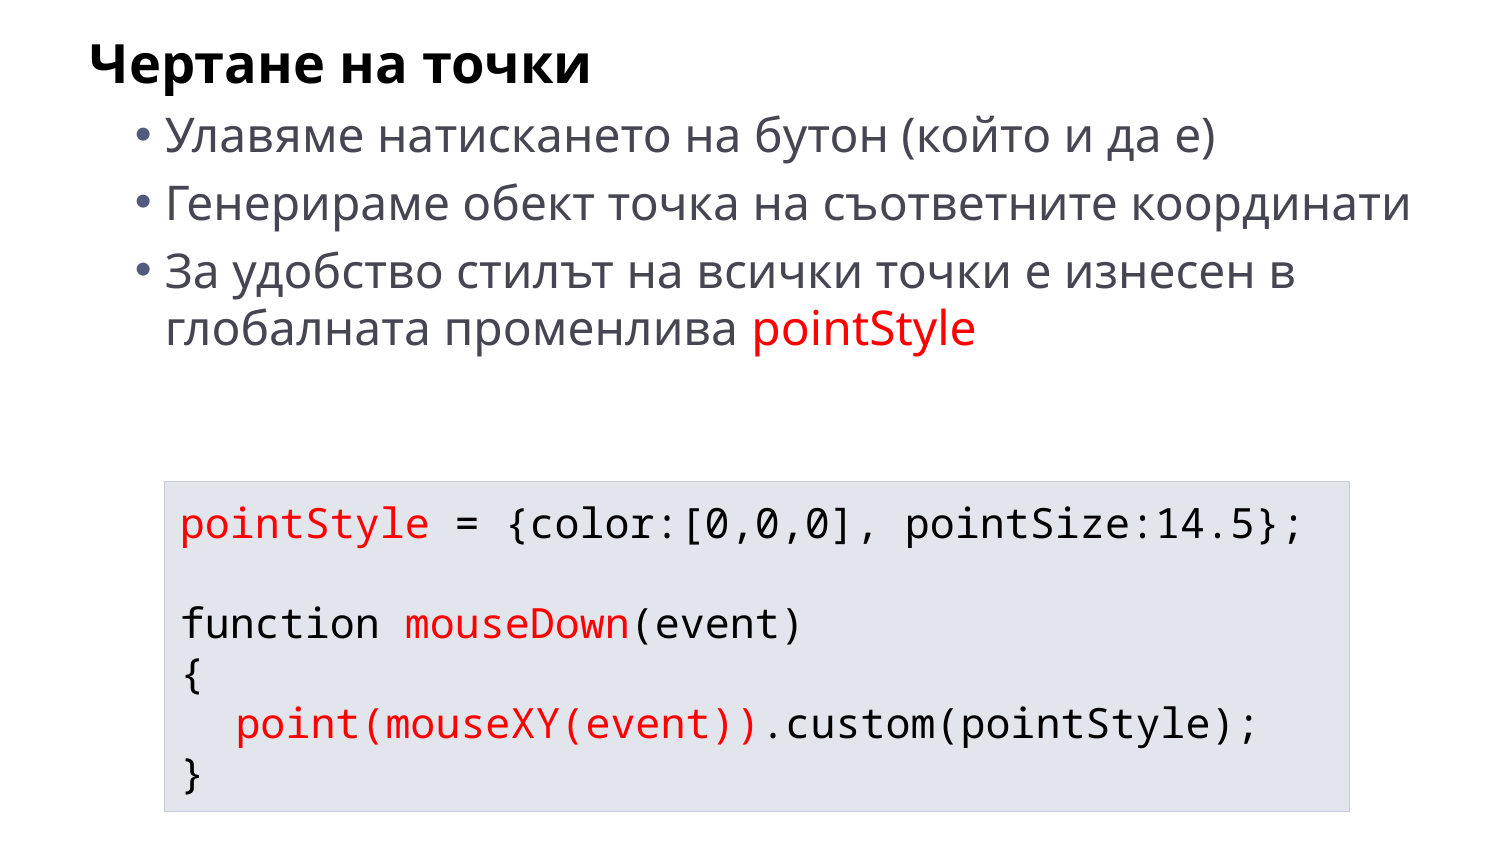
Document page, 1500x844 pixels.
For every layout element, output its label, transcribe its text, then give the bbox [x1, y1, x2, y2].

list Чертане на точки Улавяме натискането на бутон (който и да е) Генерираме обект точка на съответните координати За удобство стилът на всички точки е изнесен в глобалната променлива pointStyle [75, 21, 1475, 835]
text_box pointStyle = {color:[0,0,0], pointSize:14.5}; function mouseDown(event) { point(mouseXY(event)).custom(pointStyle); } [164, 481, 1350, 812]
